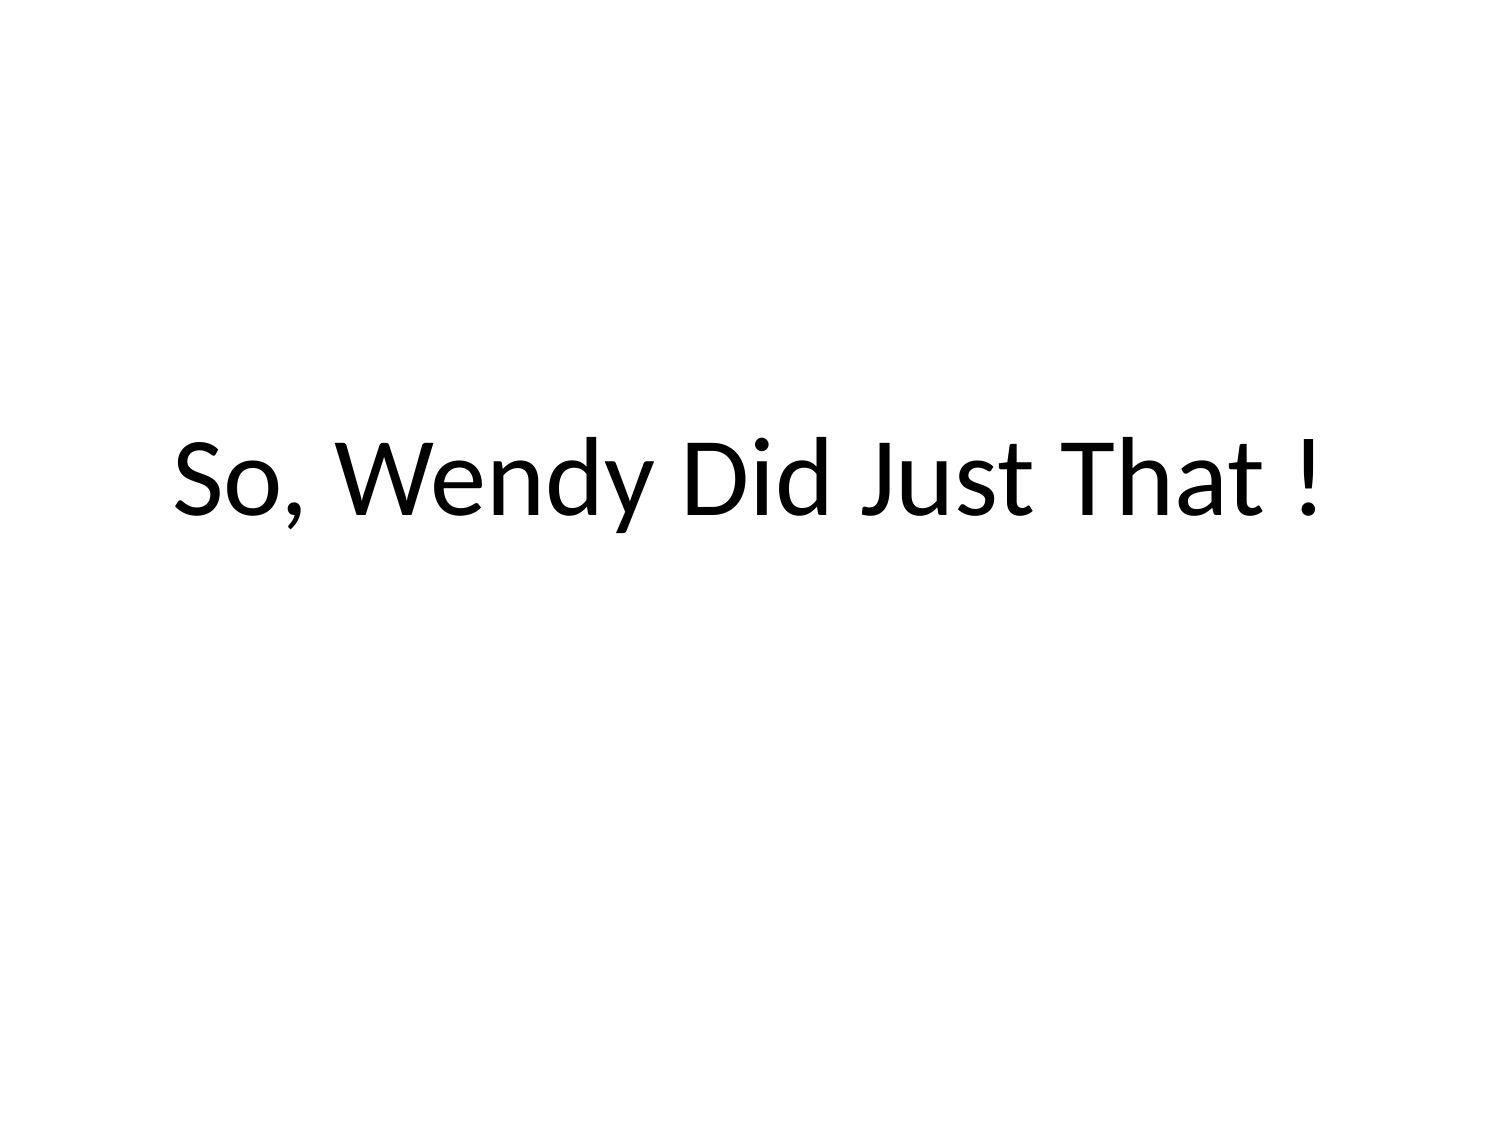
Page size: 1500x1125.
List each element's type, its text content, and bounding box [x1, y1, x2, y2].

title So, Wendy Did Just That ! [112, 349, 1388, 591]
